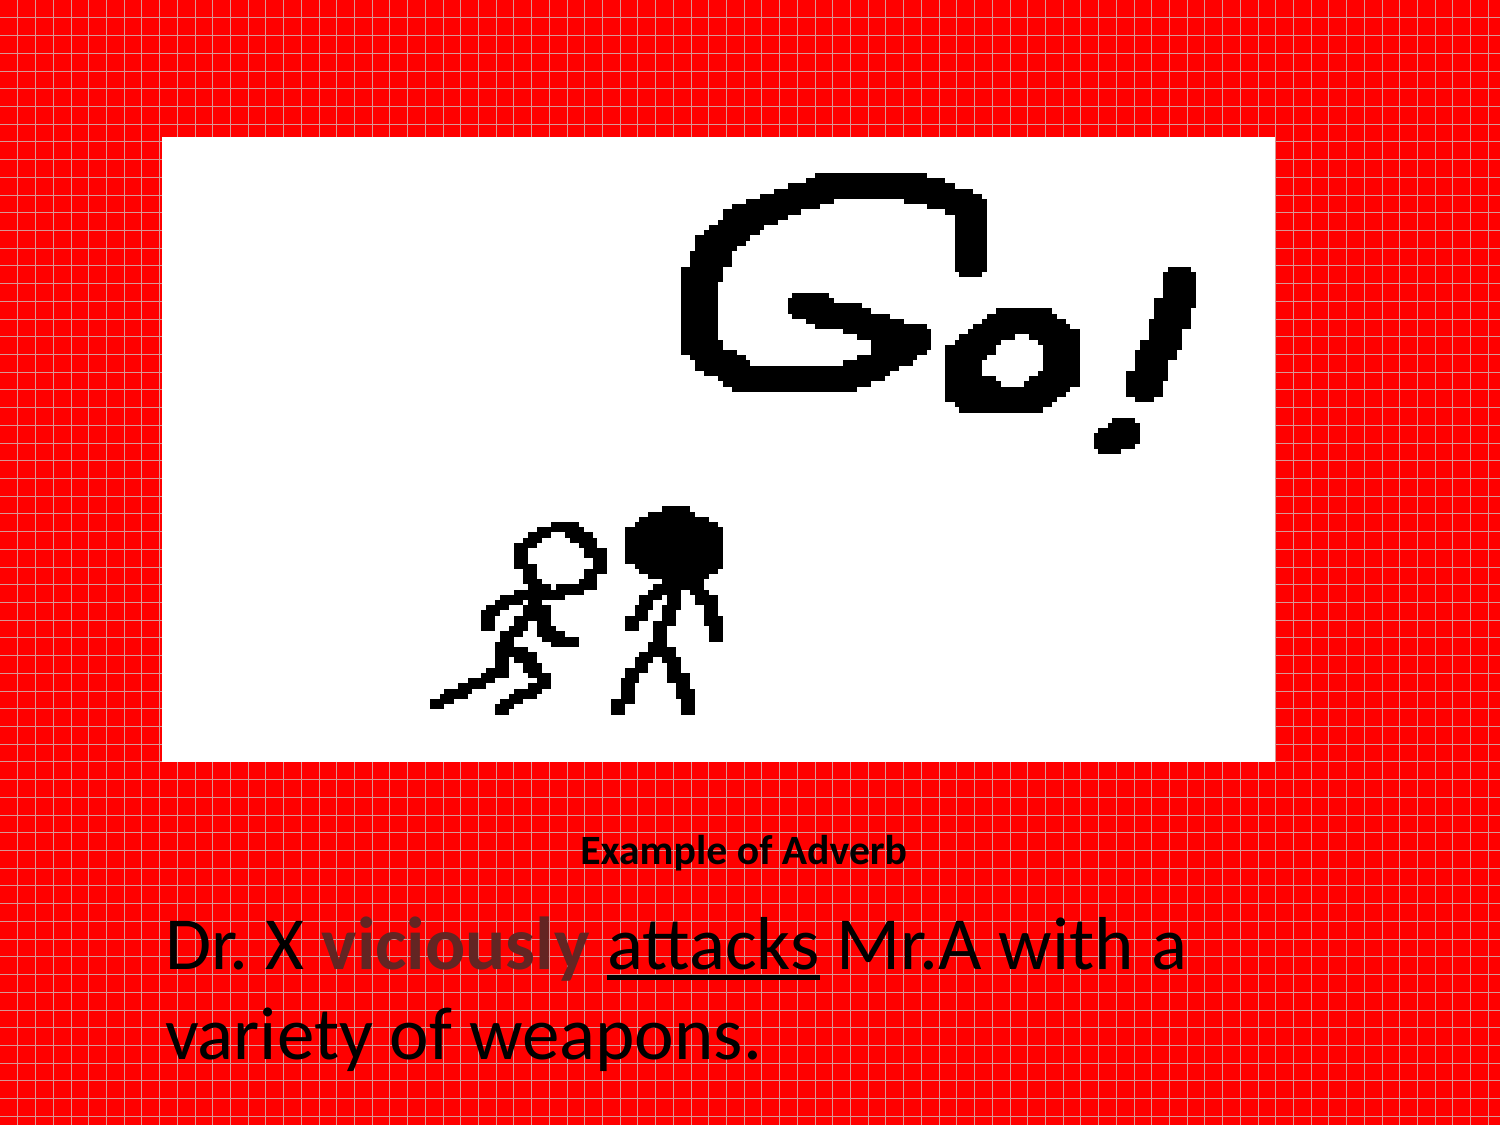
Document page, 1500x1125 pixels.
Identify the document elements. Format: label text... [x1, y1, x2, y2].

title Example of Adverb [294, 787, 1194, 881]
list Dr. X viciously attacks Mr.A with a variety of weapons. [150, 887, 1300, 1038]
picture [162, 137, 1276, 762]
